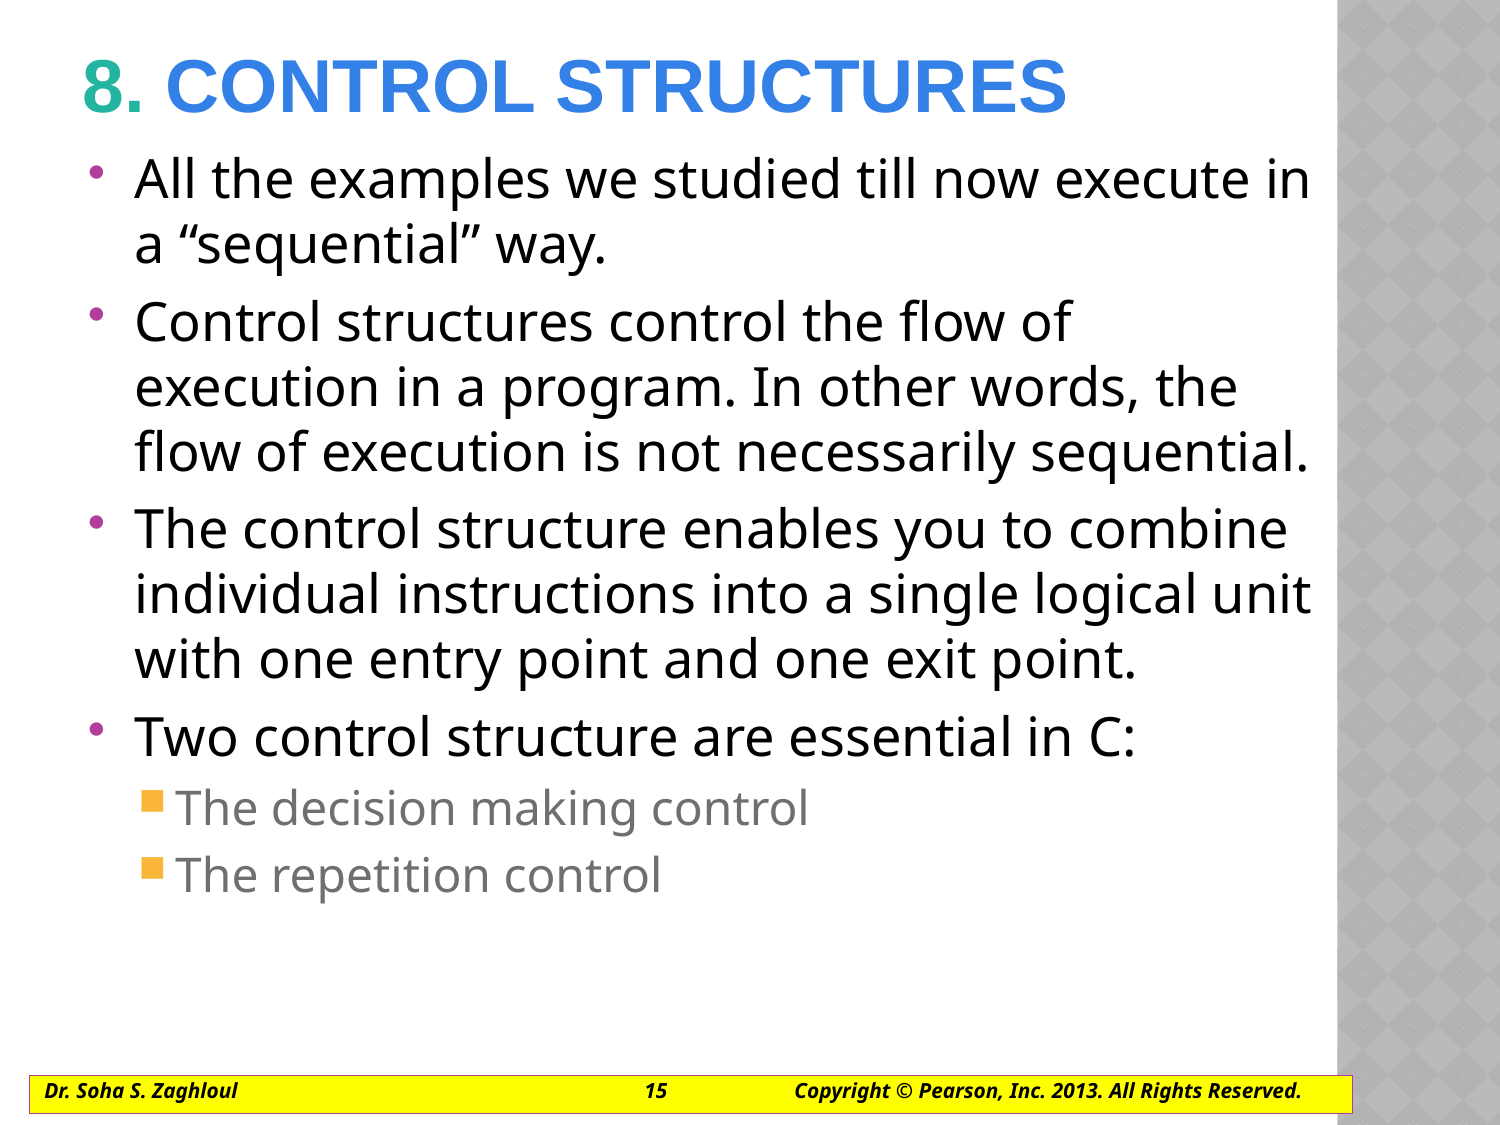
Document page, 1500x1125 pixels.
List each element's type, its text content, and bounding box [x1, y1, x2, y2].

text_box Dr. Soha S. Zaghloul 15 Copyright © Pearson, Inc. 2013. All Rights Reserved. [29, 1075, 1353, 1114]
title 8. Control structures [75, 30, 1263, 128]
list All the examples we studied till now execute in a “sequential” way. Control structures control the flow of execution in a program. In other words, the flow of execution is not necessarily sequential. The control structure enables you to combine individual instructions into a single logical unit with one entry point and one exit point. Two control structure are essential in C: The decision making control The repetition control [75, 137, 1341, 1059]
